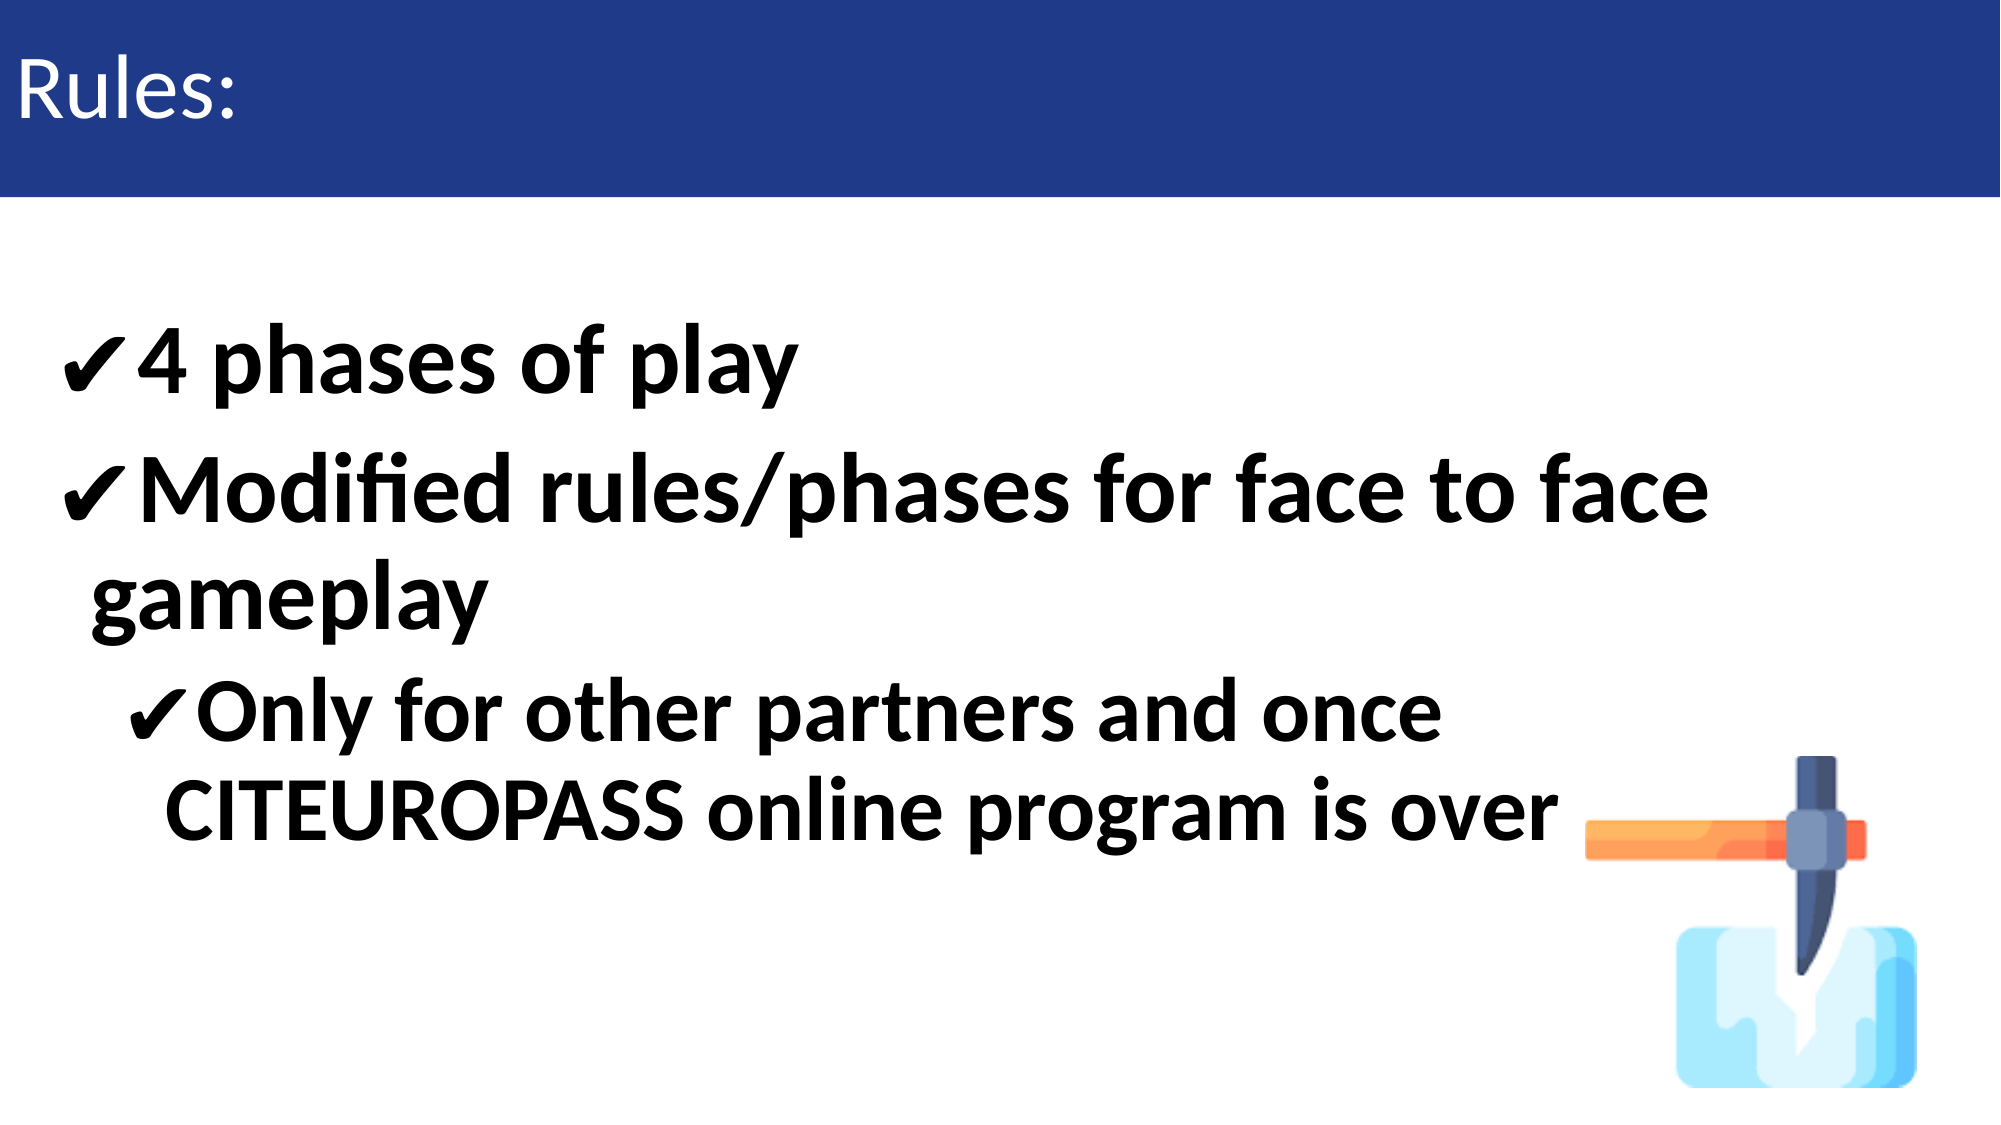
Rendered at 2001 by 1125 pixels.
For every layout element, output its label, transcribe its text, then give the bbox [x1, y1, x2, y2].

picture [1584, 756, 1917, 1089]
list 4 phases of play Modified rules/phases for face to face gameplay Only for other partners and once CITEUROPASS online program is over [38, 299, 1895, 1014]
title Rules: [0, 0, 2000, 198]
